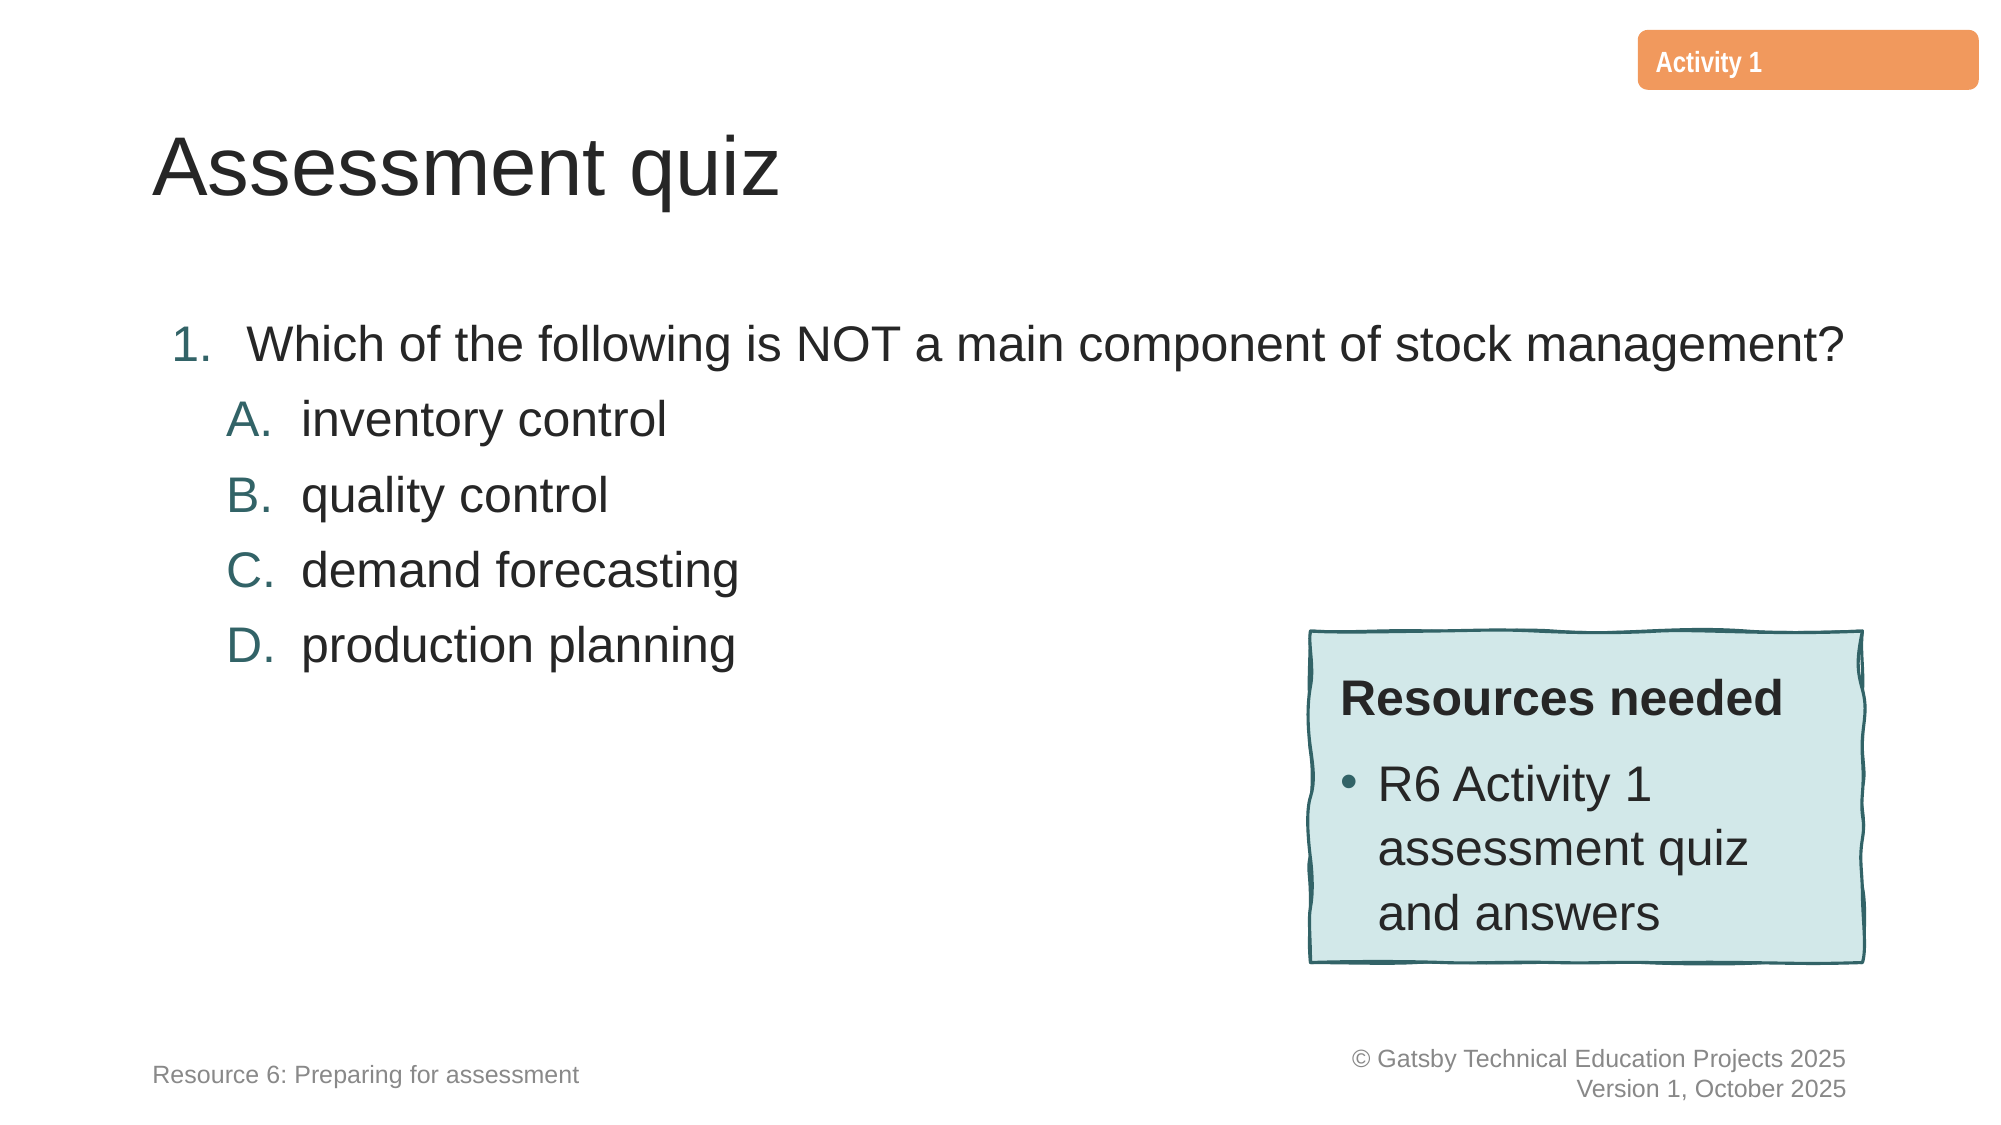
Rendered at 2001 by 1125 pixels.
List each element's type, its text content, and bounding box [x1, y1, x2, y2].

title Assessment quiz [137, 59, 1863, 278]
list Resource 6: Preparing for assessment [137, 1042, 829, 1103]
text_box Resources needed R6 Activity 1 assessment quiz and answers [1307, 629, 1866, 964]
list Which of the following is NOT a main component of stock management? inventory control quality control demand forecasting production planning [137, 299, 1881, 1014]
text_box Activity 1 [1637, 29, 1979, 90]
